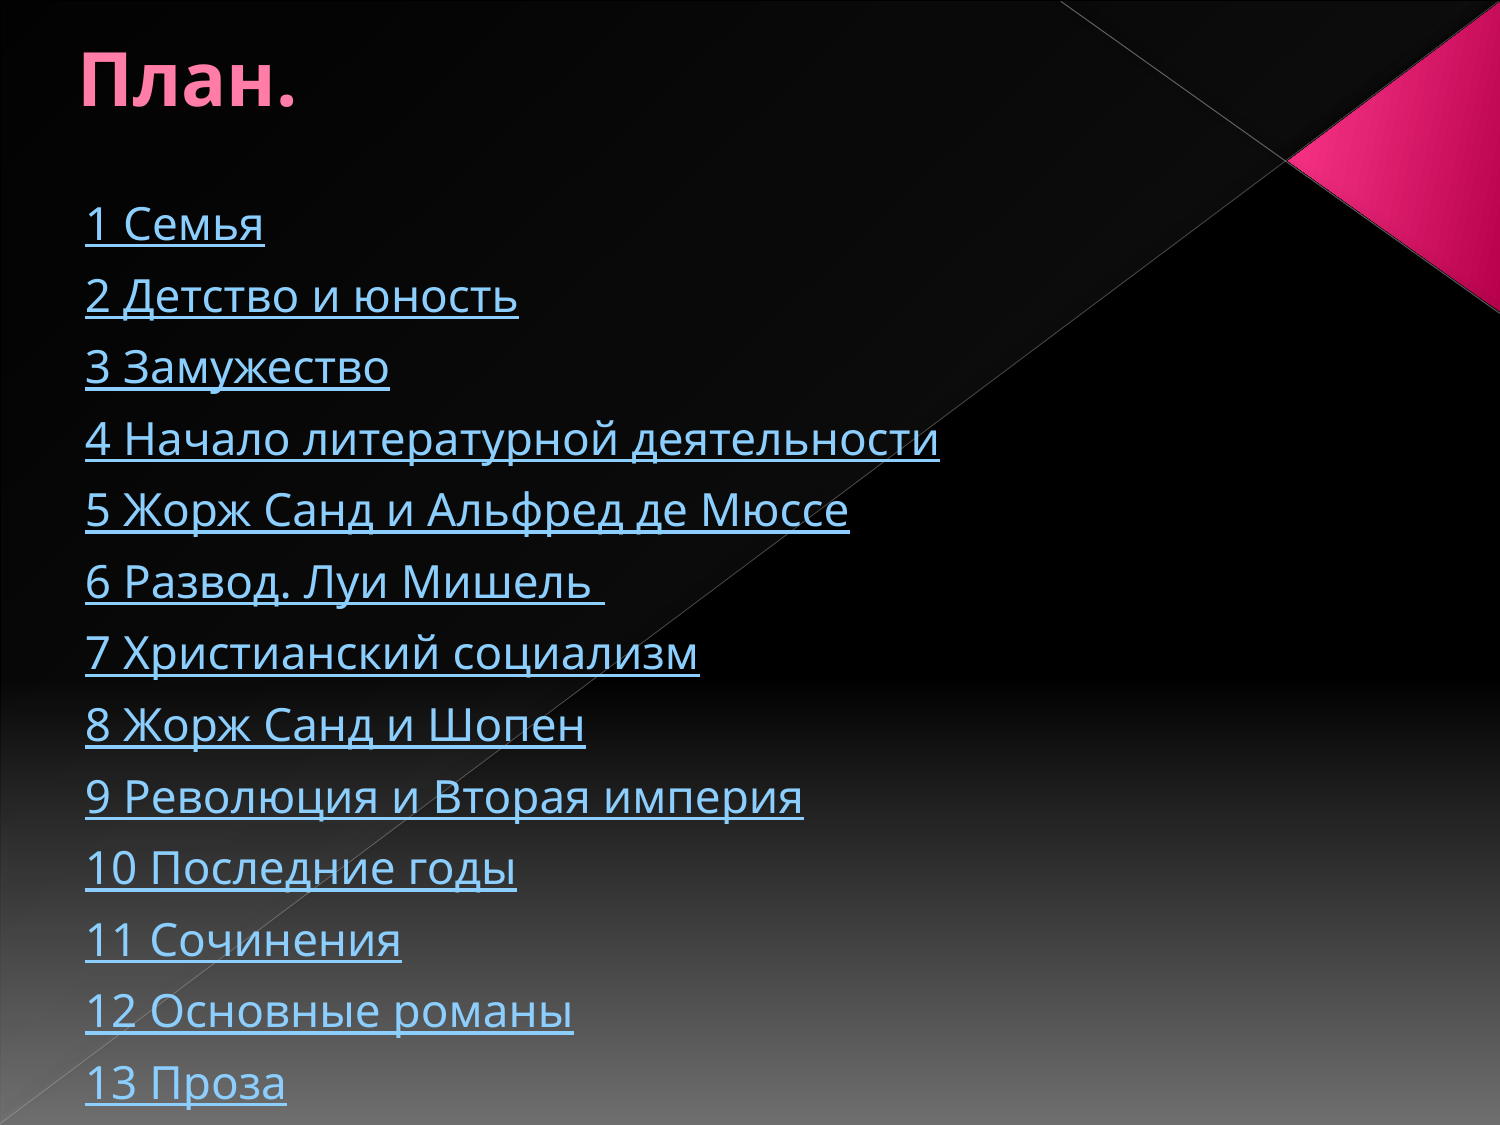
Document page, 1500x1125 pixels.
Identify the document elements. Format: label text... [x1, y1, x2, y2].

list 1 Семья 2 Детство и юность 3 Замужество 4 Начало литературной деятельности 5 Жорж Санд и Альфред де Мюссе 6 Развод. Луи Мишель 7 Христианский социализм 8 Жорж Санд и Шопен 9 Революция и Вторая империя 10 Последние годы 11 Сочинения 12 Основные романы 13 Проза [62, 187, 1360, 1125]
title План. [62, 0, 1250, 187]
